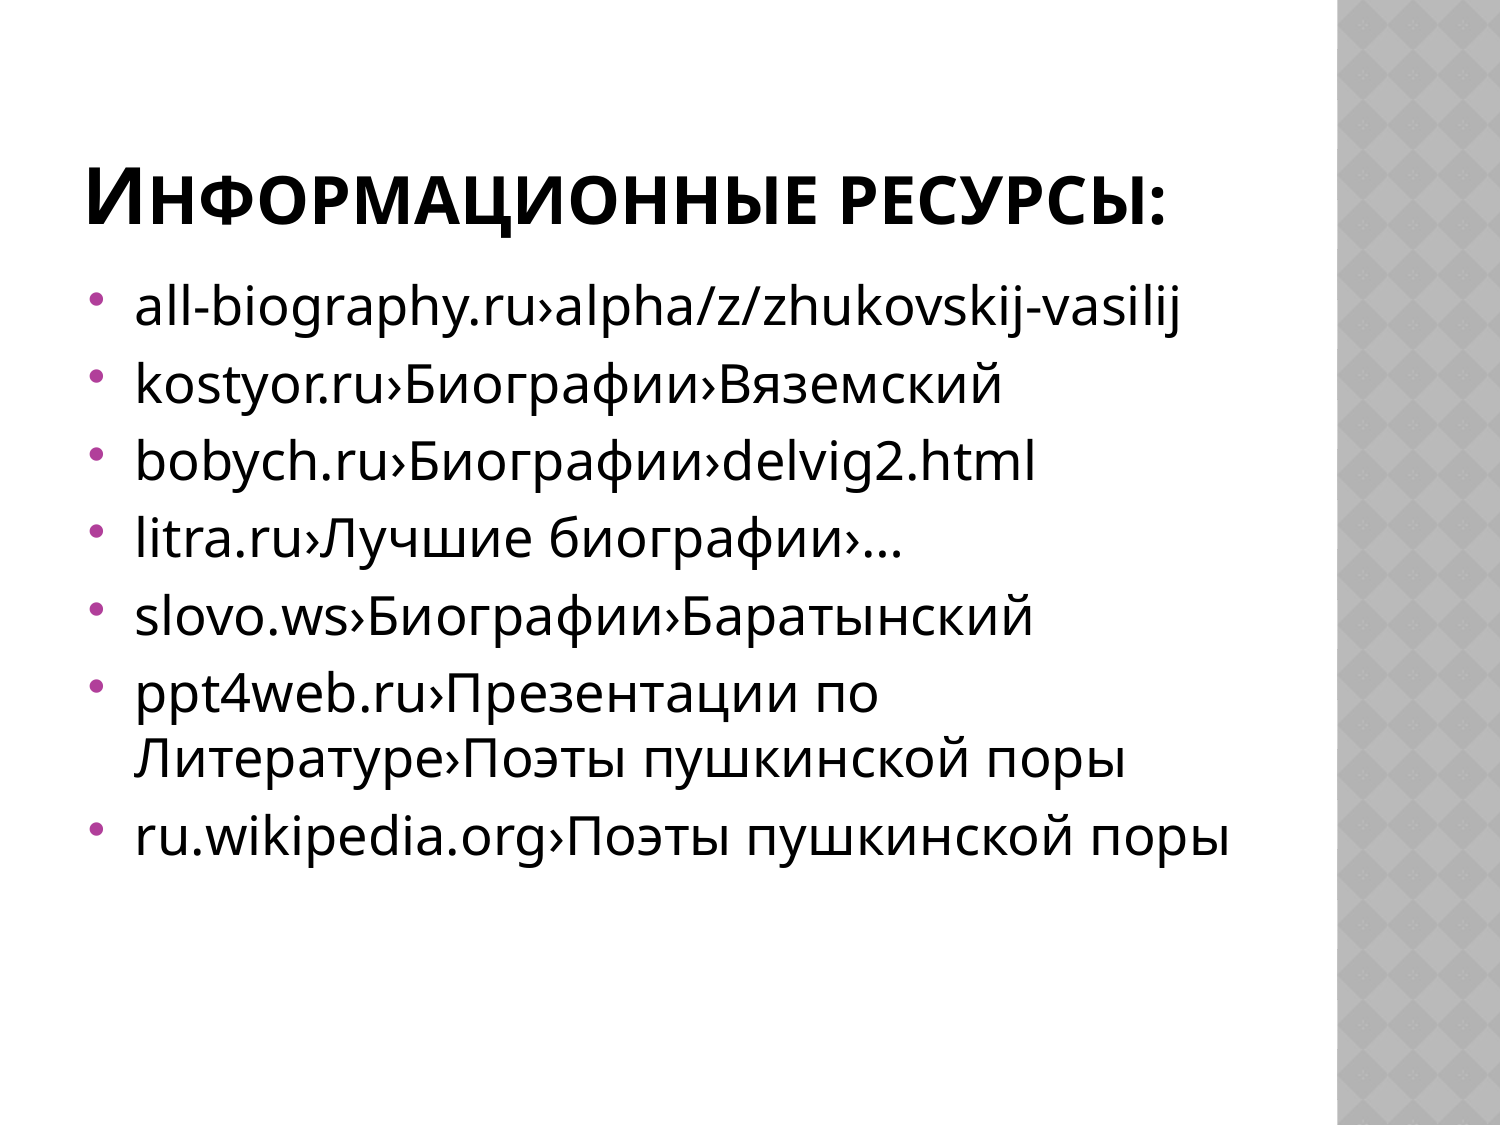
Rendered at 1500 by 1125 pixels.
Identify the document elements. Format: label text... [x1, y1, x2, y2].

title Информационные ресурсы: [75, 52, 1263, 240]
list all-biography.ru›alpha/z/zhukovskij-vasilij kostyor.ru›Биографии›Вяземский bobych.ru›Биографии›delvig2.html litra.ru›Лучшие биографии›… slovo.ws›Биографии›Баратынский ppt4web.ru›Презентации по Литературе›Поэты пушкинской поры ru.wikipedia.org›Поэты пушкинской поры [75, 264, 1263, 1059]
